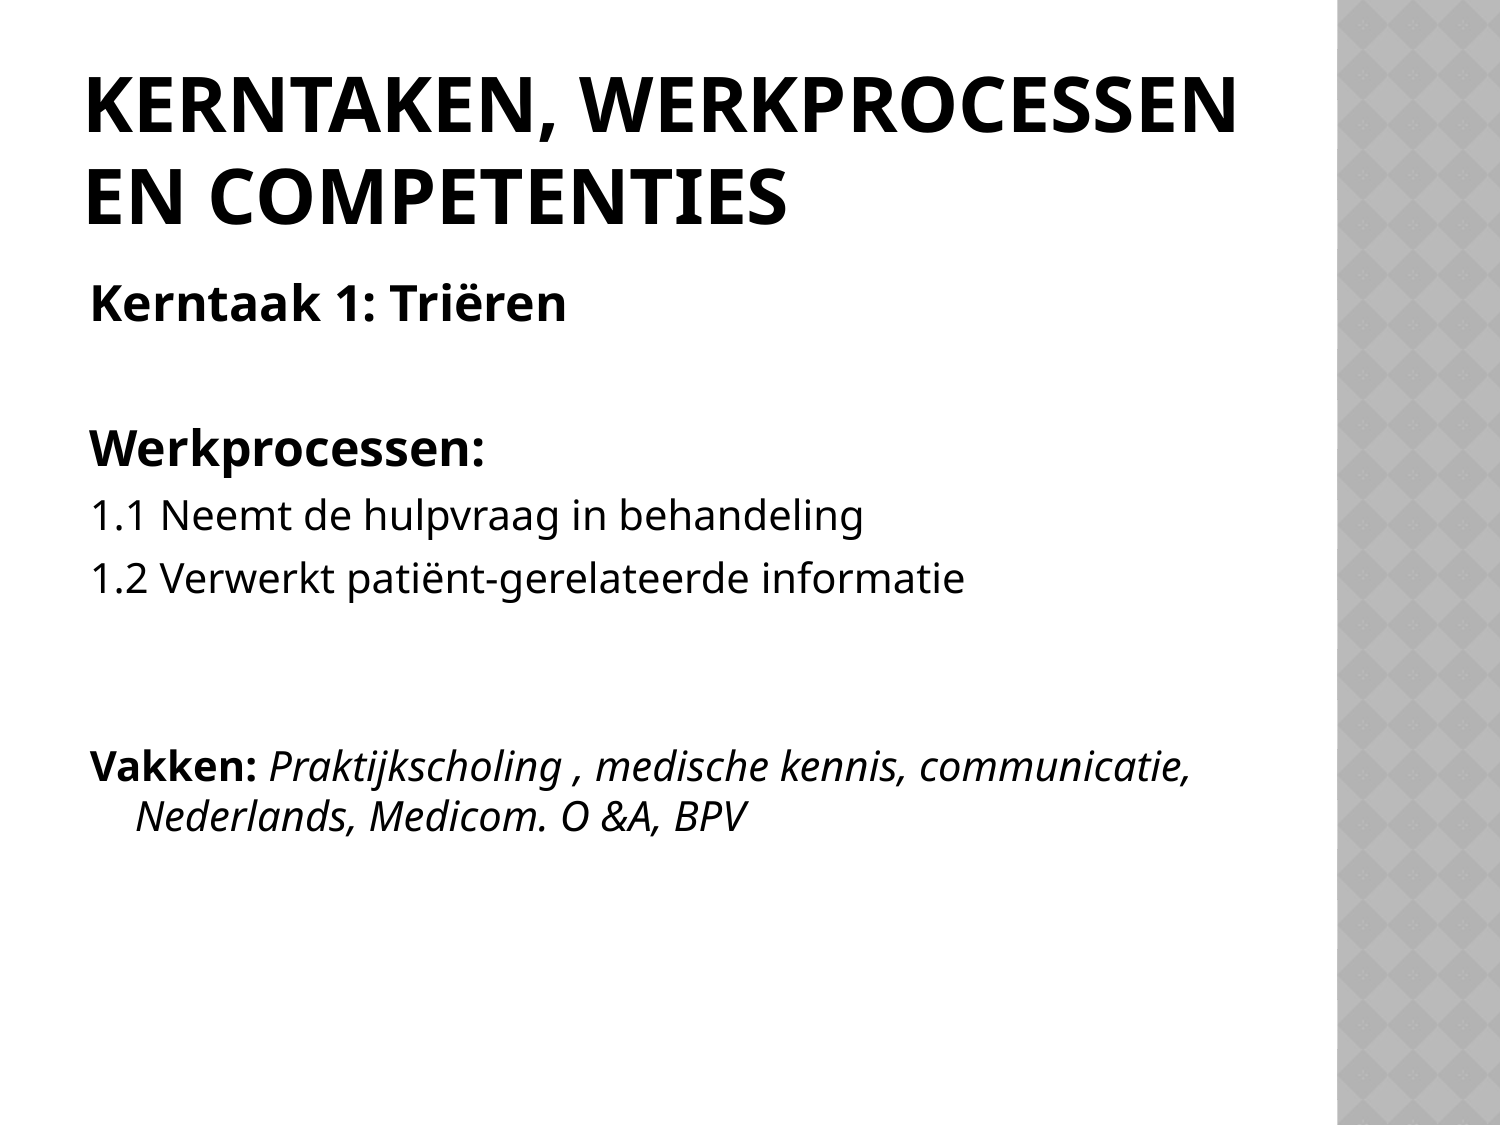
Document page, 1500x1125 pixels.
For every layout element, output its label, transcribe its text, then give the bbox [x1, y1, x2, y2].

title Kerntaken, werkprocessen en competenties [75, 52, 1263, 240]
list Kerntaak 1: Triëren Werkprocessen: 1.1 Neemt de hulpvraag in behandeling 1.2 Verwerkt patiënt-gerelateerde informatie Vakken: Praktijkscholing , medische kennis, communicatie, Nederlands, Medicom. O &A, BPV [75, 264, 1263, 1059]
